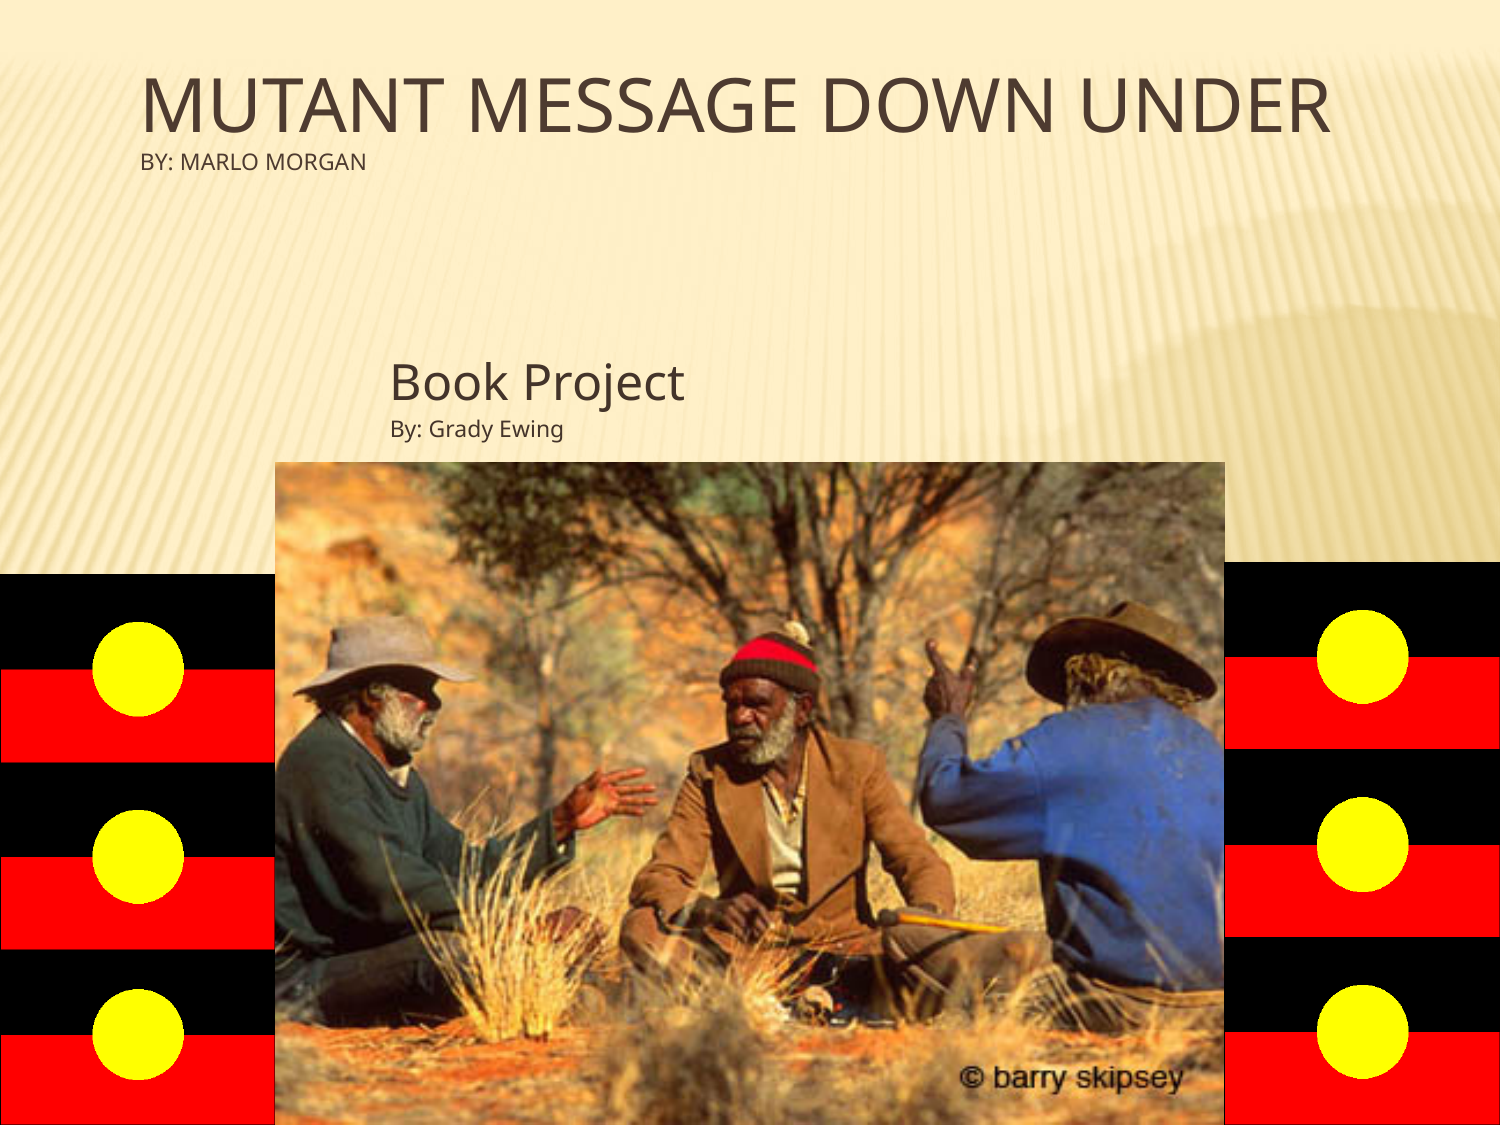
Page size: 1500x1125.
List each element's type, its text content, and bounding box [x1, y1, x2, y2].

title Mutant Message Down Under By: Marlo Morgan [125, 50, 1400, 292]
picture [0, 462, 1500, 1125]
subtitle Book Project By: Grady Ewing [375, 299, 1075, 450]
